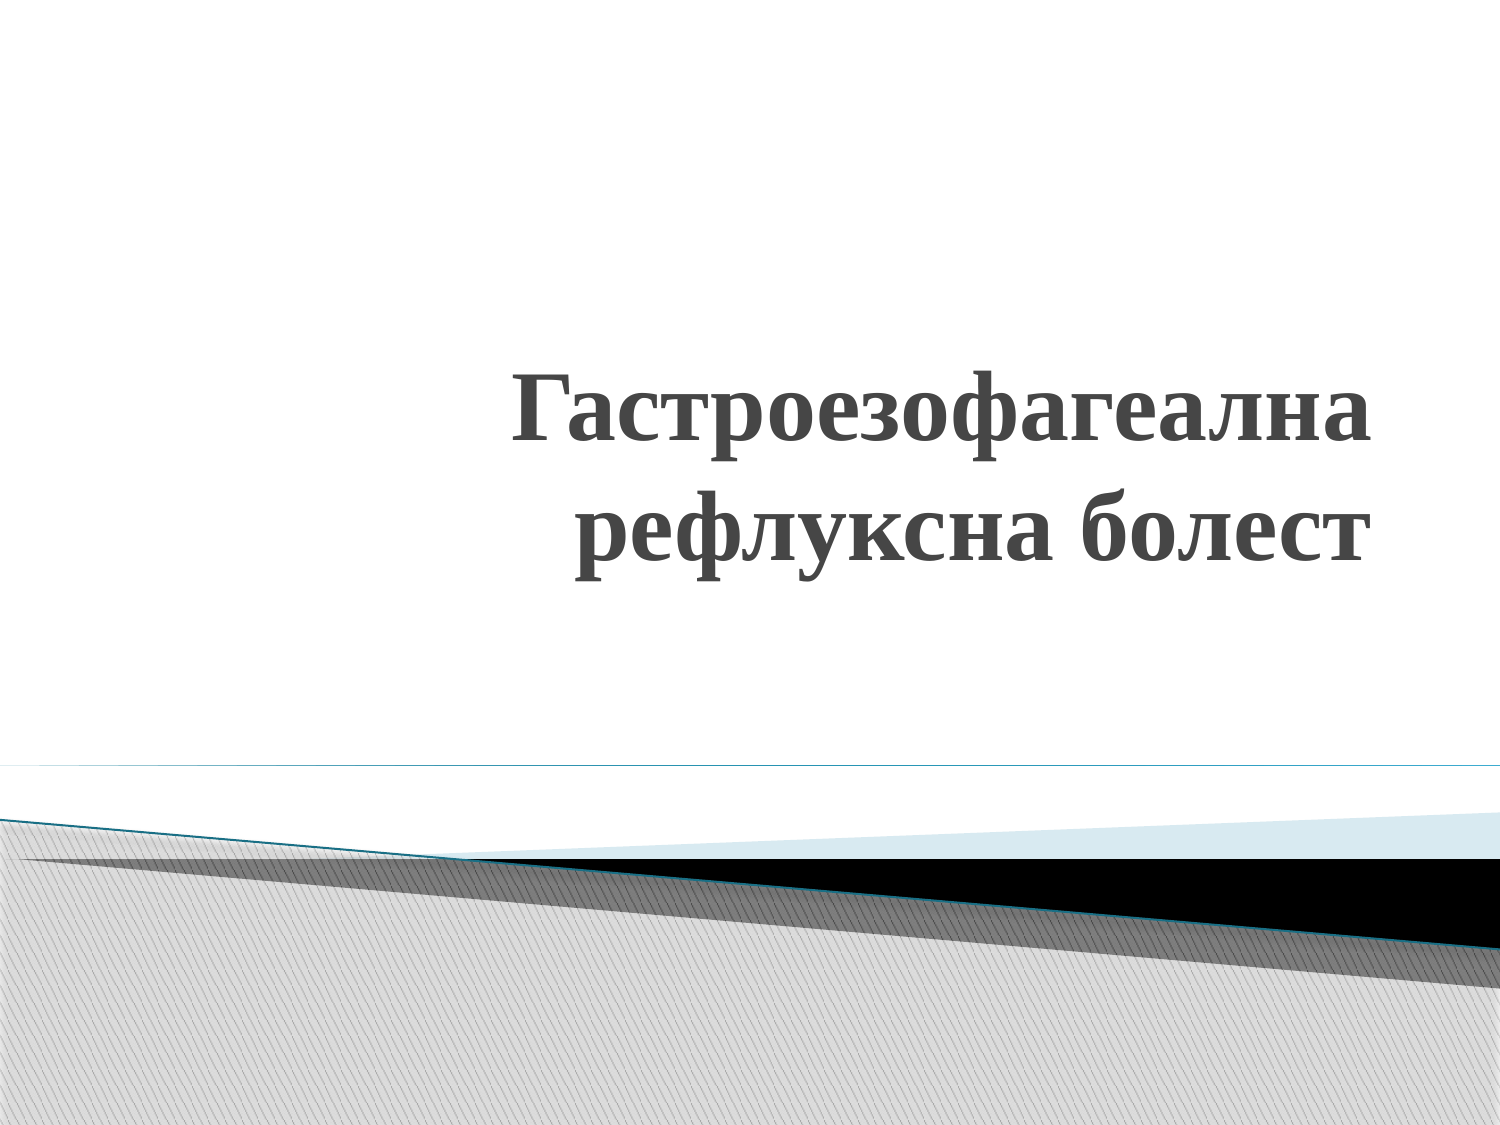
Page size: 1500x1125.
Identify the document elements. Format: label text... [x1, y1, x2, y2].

picture [5, 859, 1500, 989]
title Гастроезофагеална рефлуксна болест [112, 287, 1388, 588]
